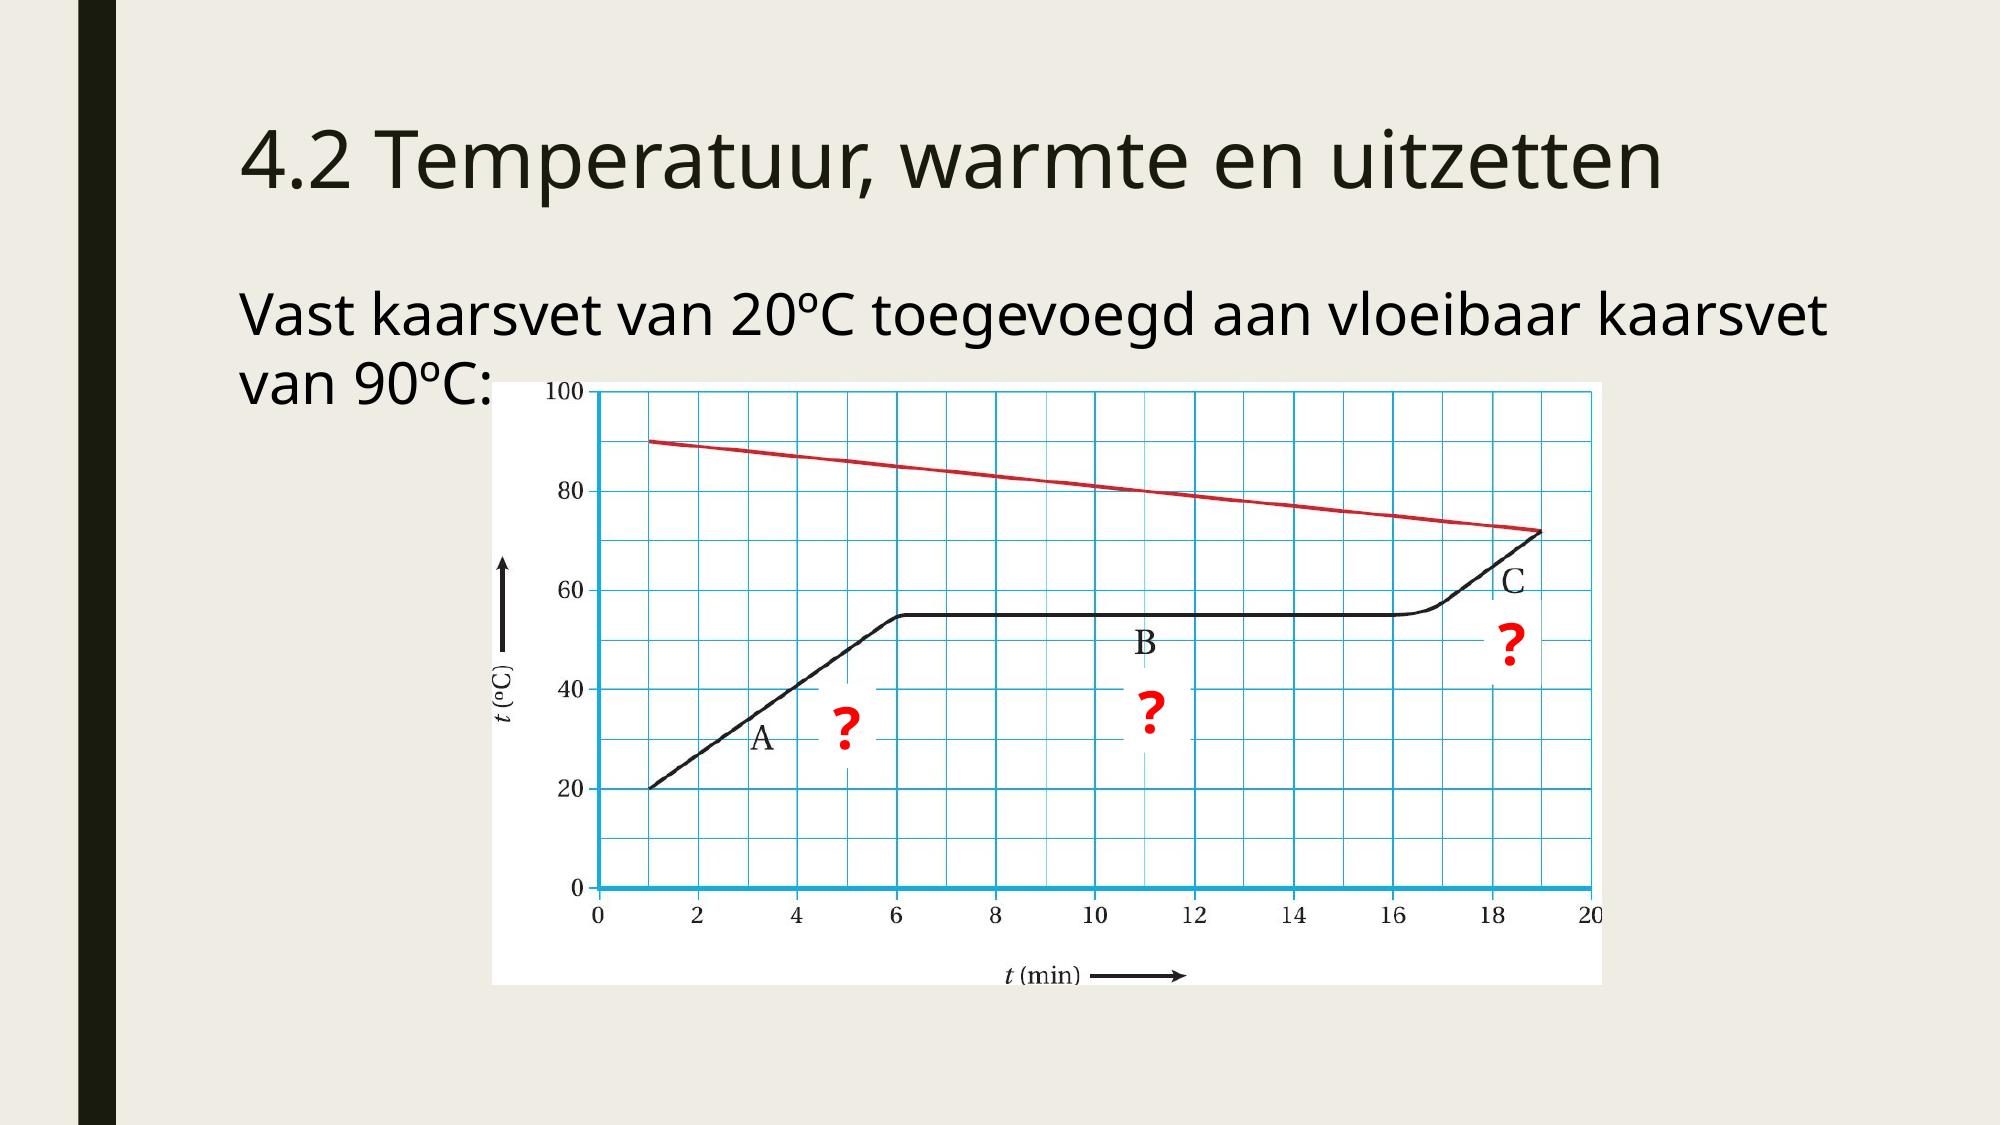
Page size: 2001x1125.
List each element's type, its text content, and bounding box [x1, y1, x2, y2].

title 4.2 Temperatuur, warmte en uitzetten [225, 112, 1729, 269]
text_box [492, 382, 1602, 985]
text_box Vast kaarsvet van 20ºC toegevoegd aan vloeibaar kaarsvet van 90ºC: [225, 269, 1953, 425]
